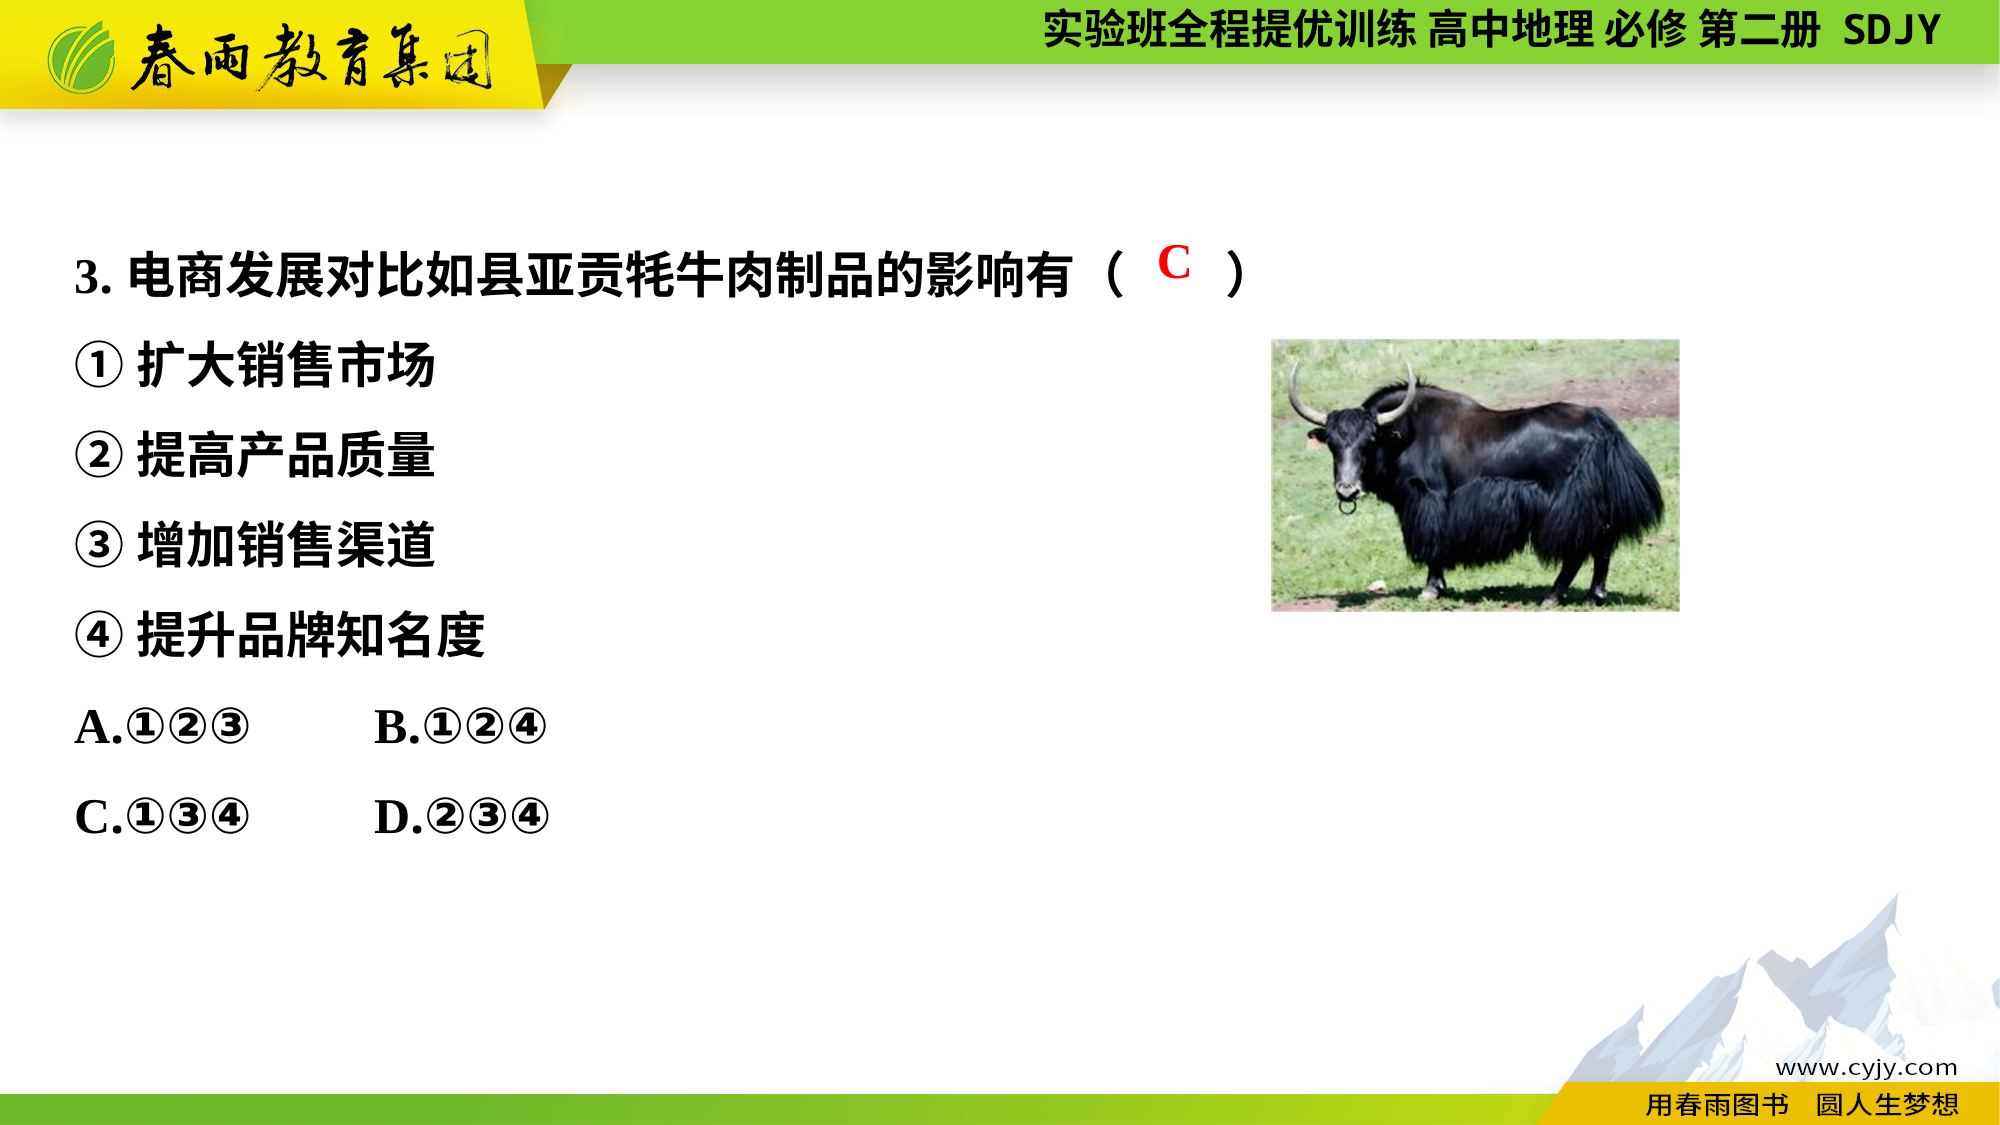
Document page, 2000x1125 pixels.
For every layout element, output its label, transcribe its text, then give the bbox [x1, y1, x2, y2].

list 3.电商发展对比如县亚贡牦牛肉制品的影响有（ ） ①扩大销售市场 ②提高产品质量 ③增加销售渠道 ④提升品牌知名度 A.①②③ B.①②④ C.①③④ D.②③④ [59, 206, 1944, 858]
text_box C [1142, 221, 1208, 297]
picture [0, 0, 2000, 1125]
